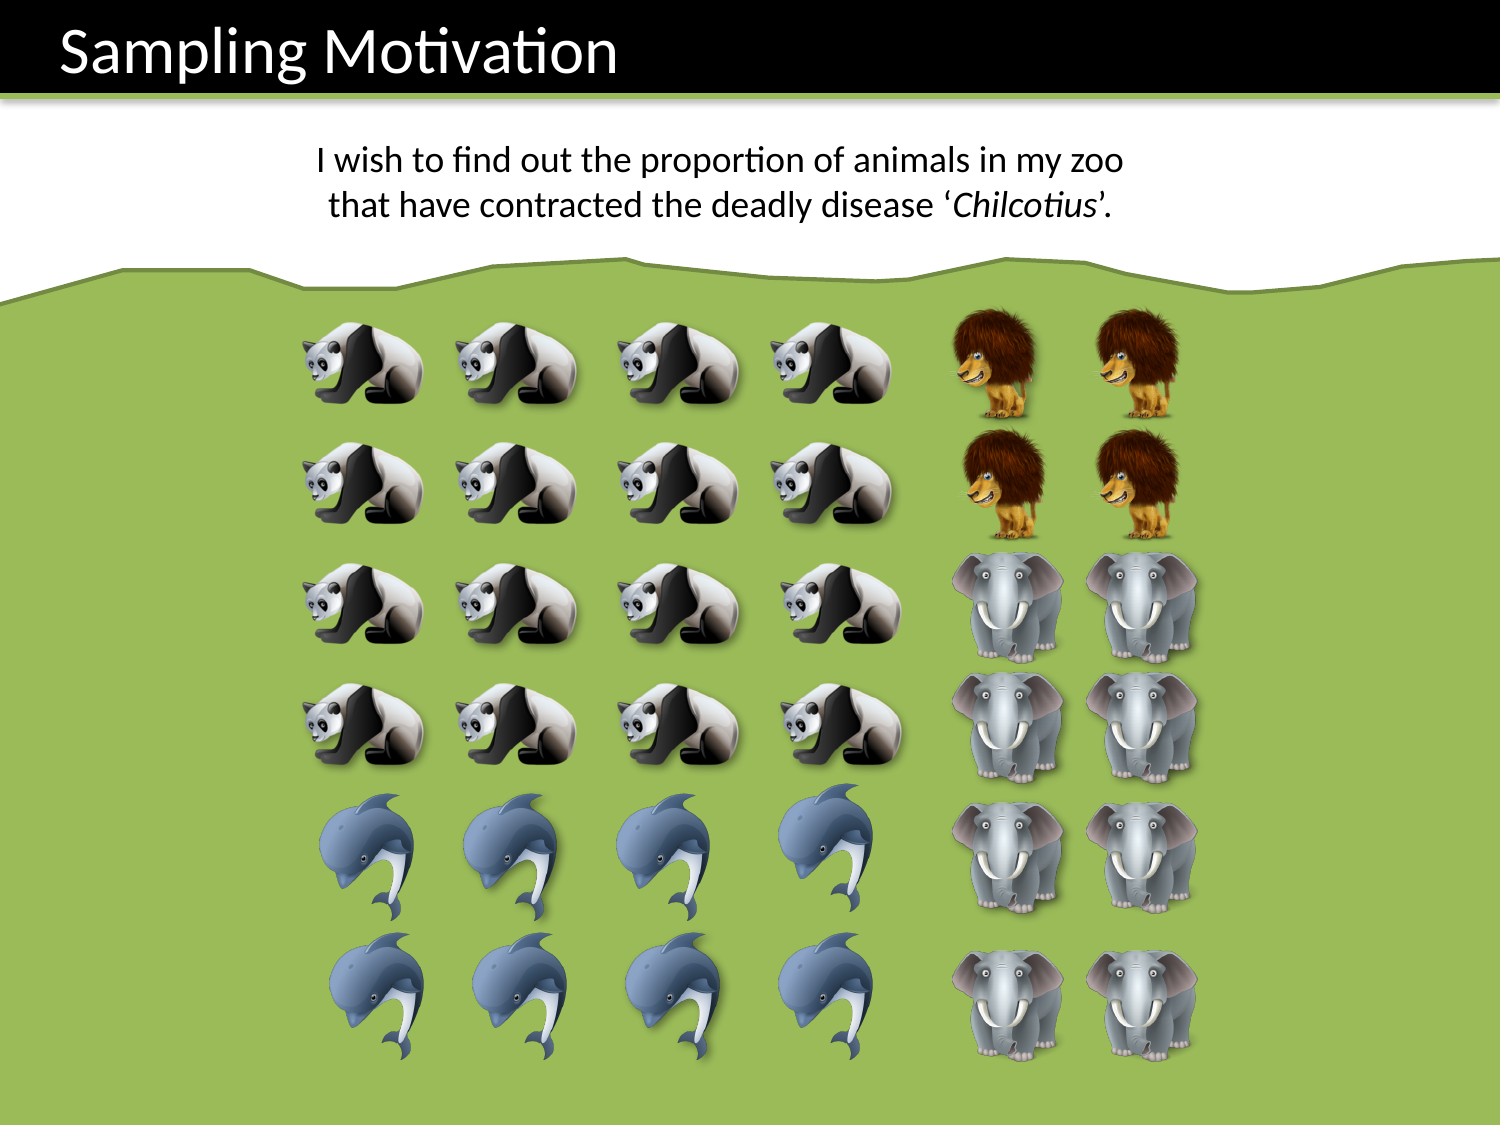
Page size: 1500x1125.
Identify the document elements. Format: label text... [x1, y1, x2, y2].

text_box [300, 302, 1200, 1062]
text_box I wish to find out the proportion of animals in my zoo that have contracted the deadly disease ‘Chilcotius’. [267, 127, 1174, 233]
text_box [0, 0, 1500, 99]
text_box [0, 257, 1500, 1125]
